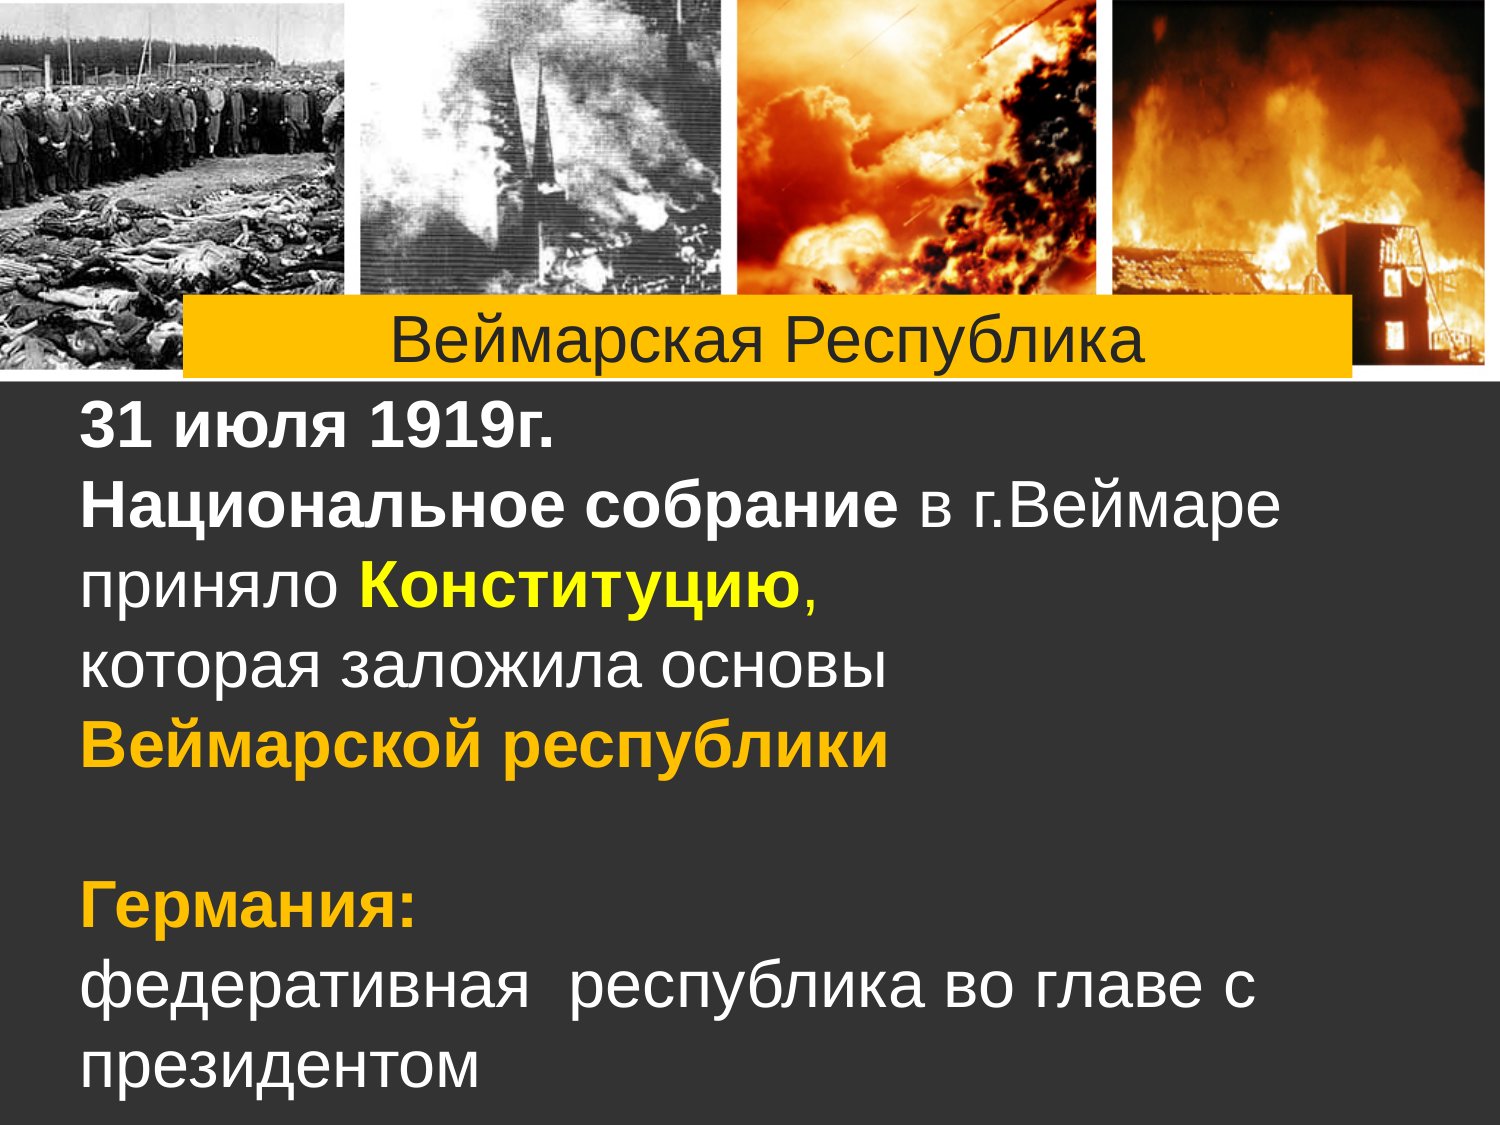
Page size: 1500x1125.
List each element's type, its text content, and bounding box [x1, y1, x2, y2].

picture [0, 0, 1500, 1125]
list 31 июля 1919г. Национальное собрание в г.Веймаре приняло Конституцию, которая заложила основы Веймарской республики Германия: федеративная республика во главе с президентом [64, 373, 1436, 1109]
title Веймарская Республика [182, 294, 1353, 373]
